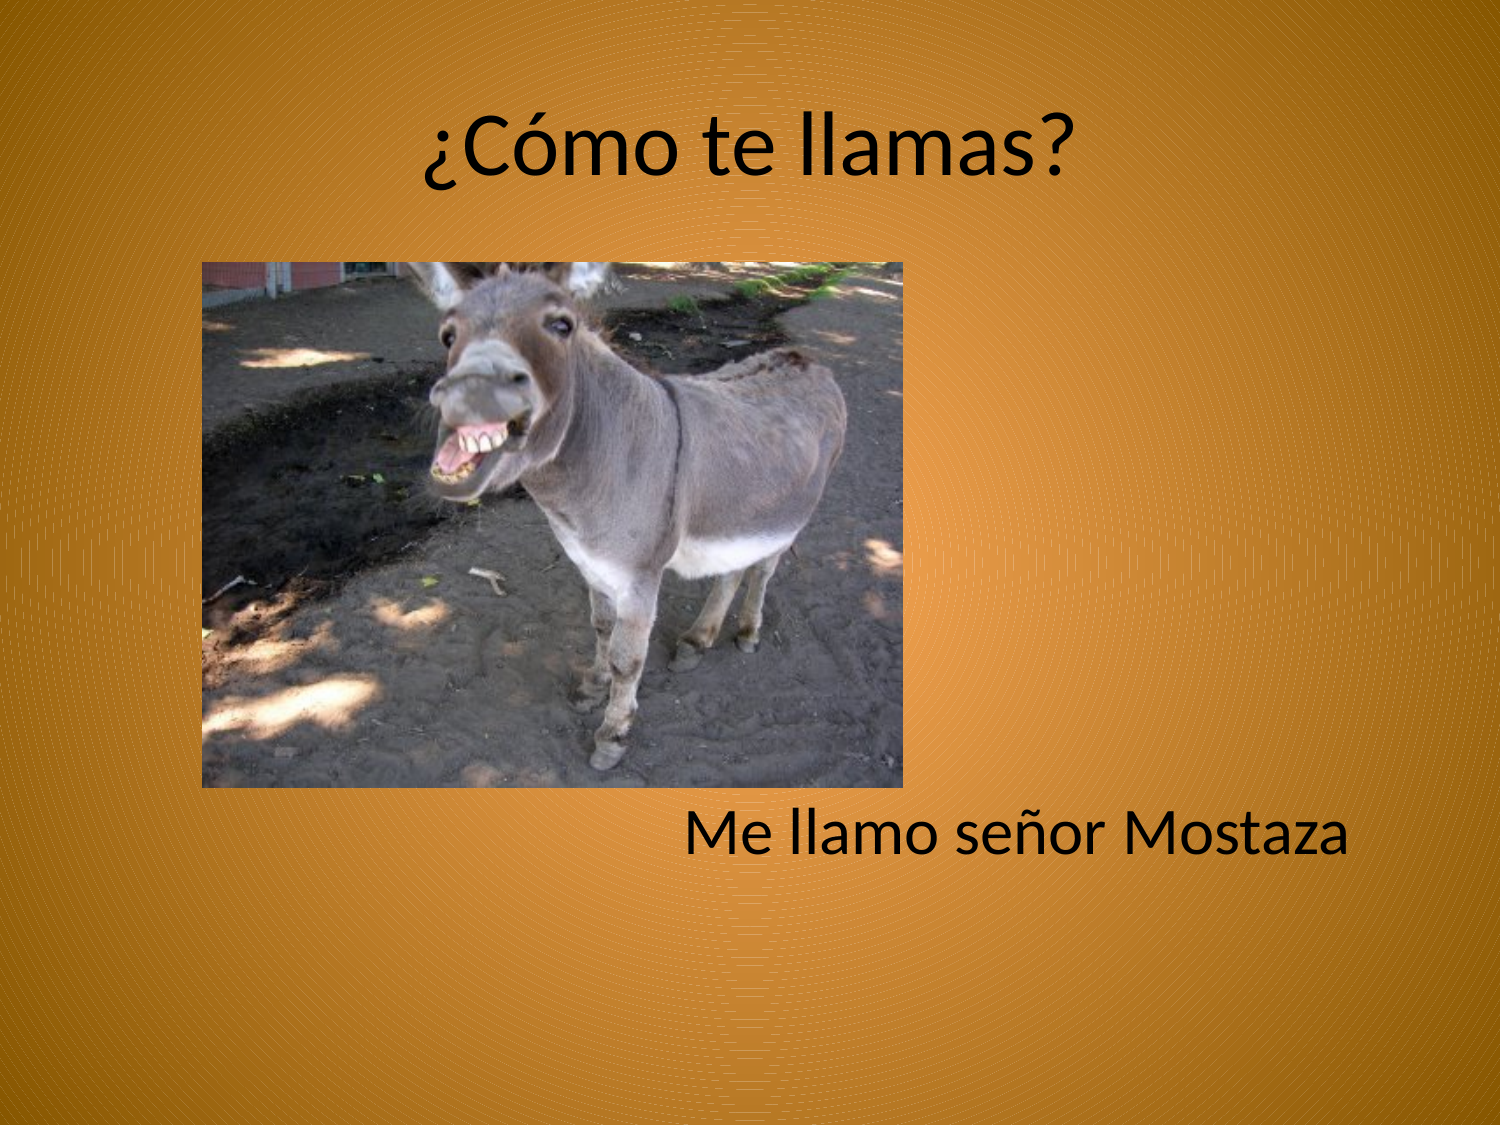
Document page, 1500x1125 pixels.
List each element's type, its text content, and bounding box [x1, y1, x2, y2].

text_box Me llamo señor Mostaza [668, 780, 1366, 875]
title ¿Cómo te llamas? [75, 45, 1425, 233]
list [74, 262, 1031, 789]
